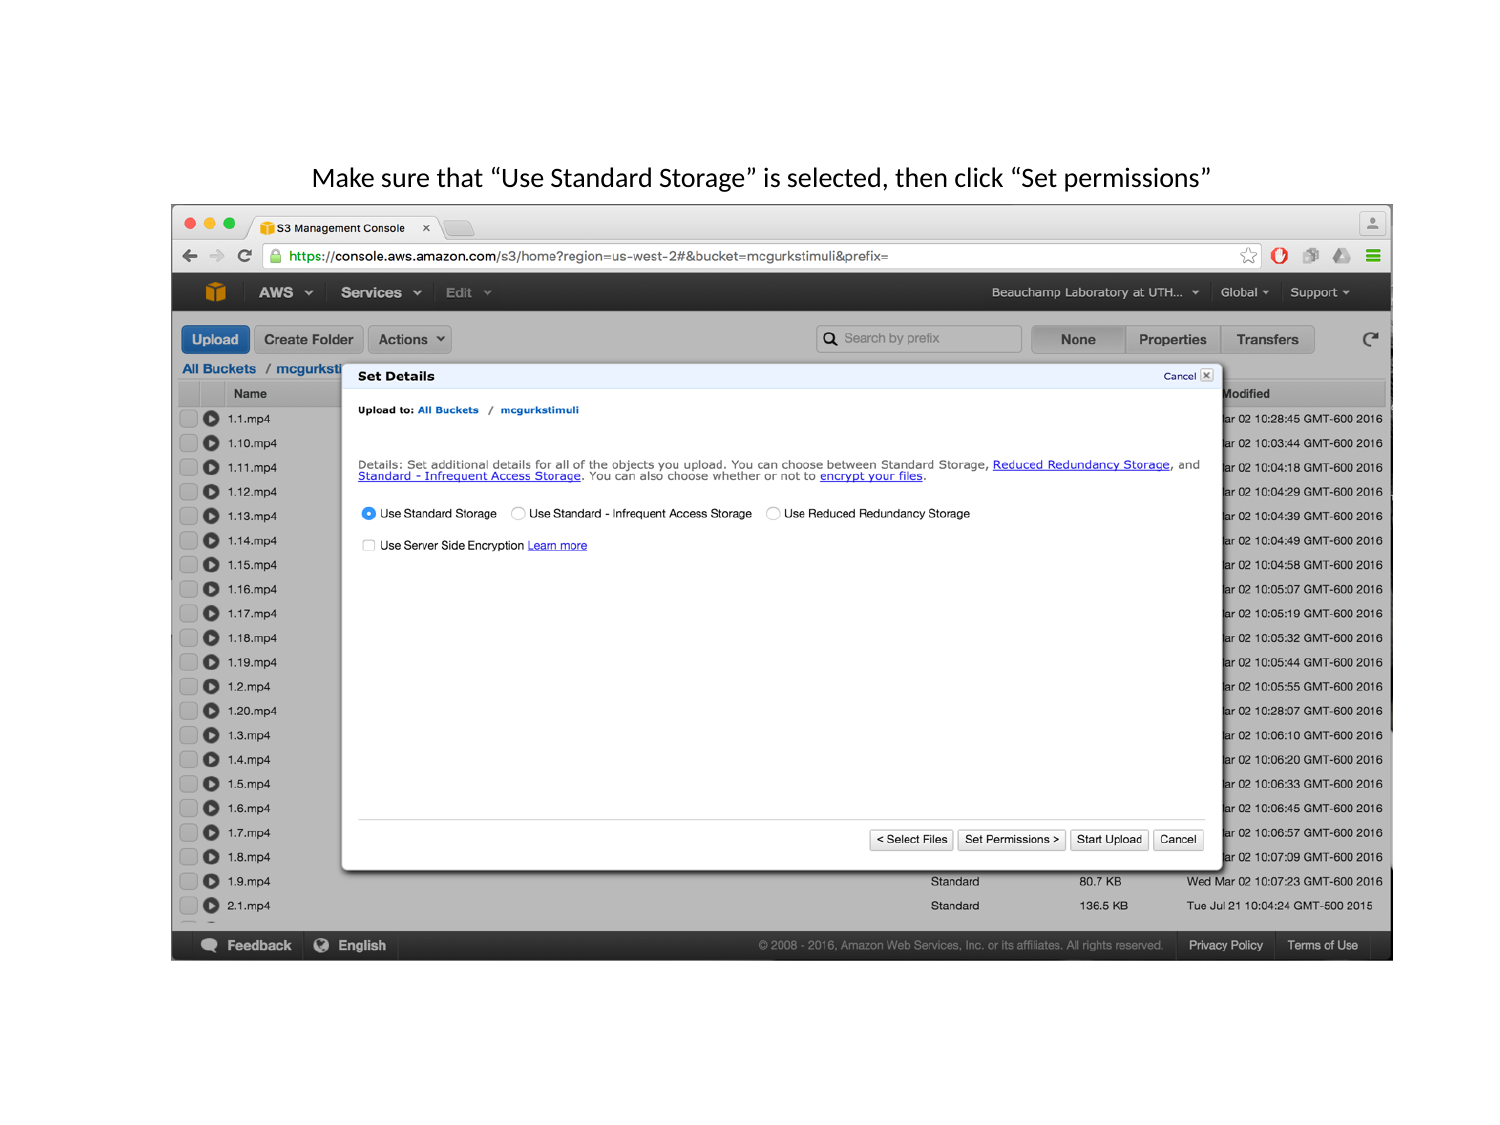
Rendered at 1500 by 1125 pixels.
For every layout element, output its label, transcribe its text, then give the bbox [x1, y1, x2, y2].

text_box Make sure that “Use Standard Storage” is selected, then click “Set permissions” [296, 151, 1228, 204]
picture [171, 204, 1393, 961]
